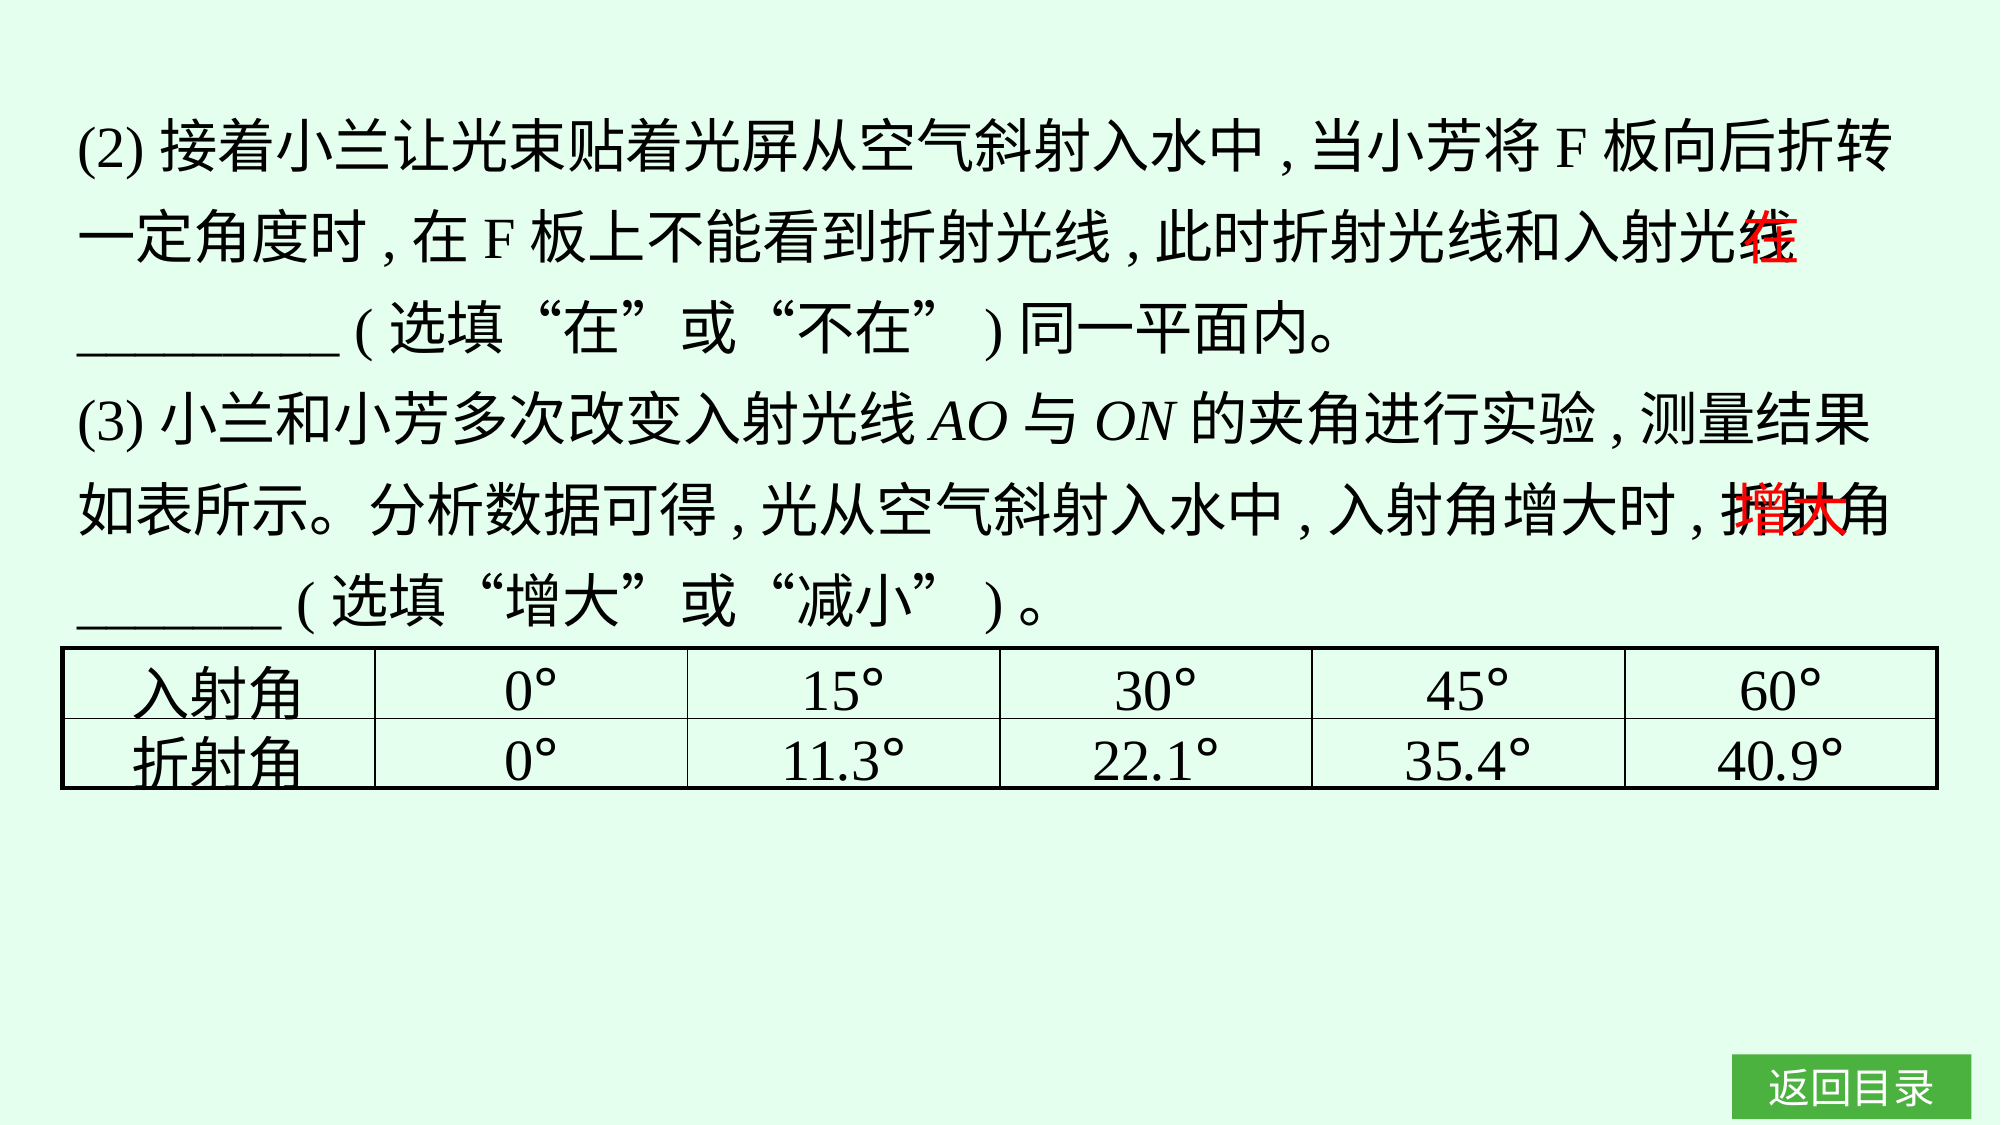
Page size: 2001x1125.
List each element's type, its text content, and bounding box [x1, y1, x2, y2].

table_cell 22.1° [1001, 719, 1311, 786]
table_header 45° [1313, 650, 1624, 718]
table_cell 0° [376, 719, 687, 786]
text_box 增大 [1718, 444, 1878, 551]
table_header 0° [376, 650, 687, 718]
table_header 15° [688, 650, 999, 718]
table_cell 40.9° [1626, 719, 1935, 786]
table_cell 11.3° [688, 719, 999, 786]
text_box 在 [1727, 172, 1829, 279]
table_cell 折射角 [65, 719, 374, 786]
table_header 60° [1626, 650, 1935, 718]
table_cell 35.4° [1313, 719, 1624, 786]
table_header 30° [1001, 650, 1311, 718]
table_header 入射角 [65, 650, 374, 718]
text_box (2)接着小兰让光束贴着光屏从空气斜射入水中,当小芳将F板向后折转一定角度时,在F板上不能看到折射光线,此时折射光线和入射光线_________ (选填“在”或“不在”)同一平面内。 (3)小兰和小芳多次改变入射光线AO与ON的夹角进行实验,测量结果如表所示。分析数据可得,光从空气斜射入水中,入射角增大时,折射角_______ (选填“增大”或“减小”)。 [62, 80, 1938, 642]
